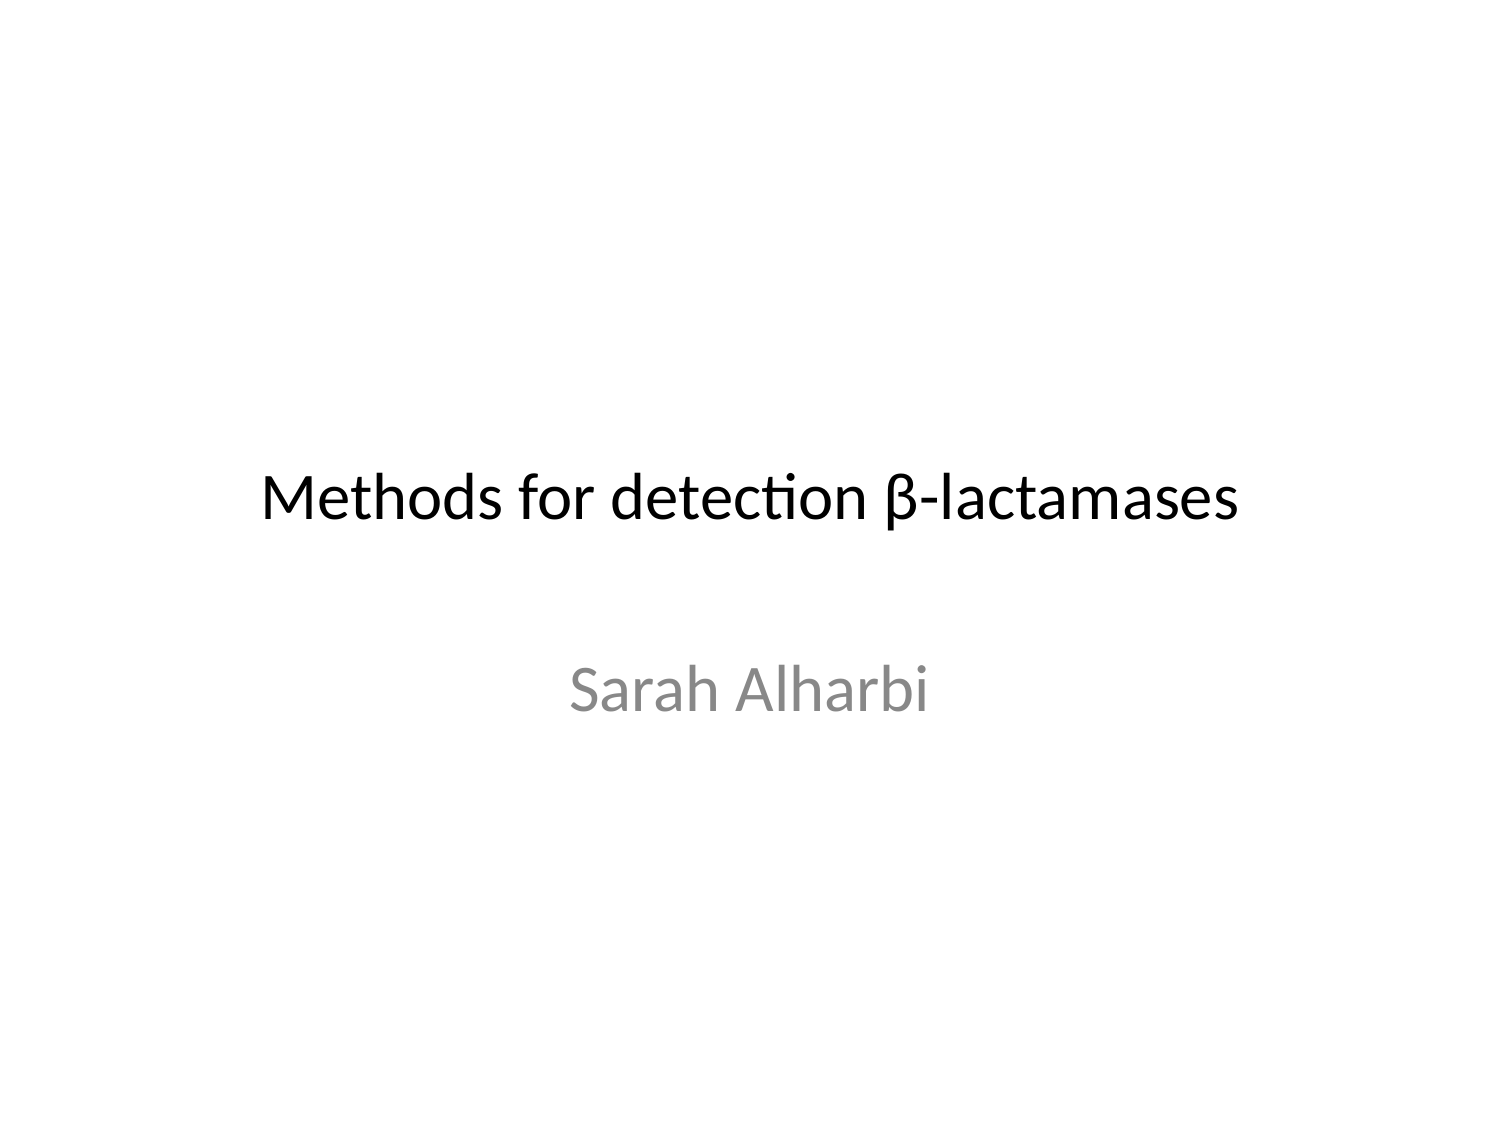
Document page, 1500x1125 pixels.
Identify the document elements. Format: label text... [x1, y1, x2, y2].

list Sarah Alharbi [224, 636, 1276, 926]
title Methods for detection β-lactamases [111, 348, 1388, 592]
